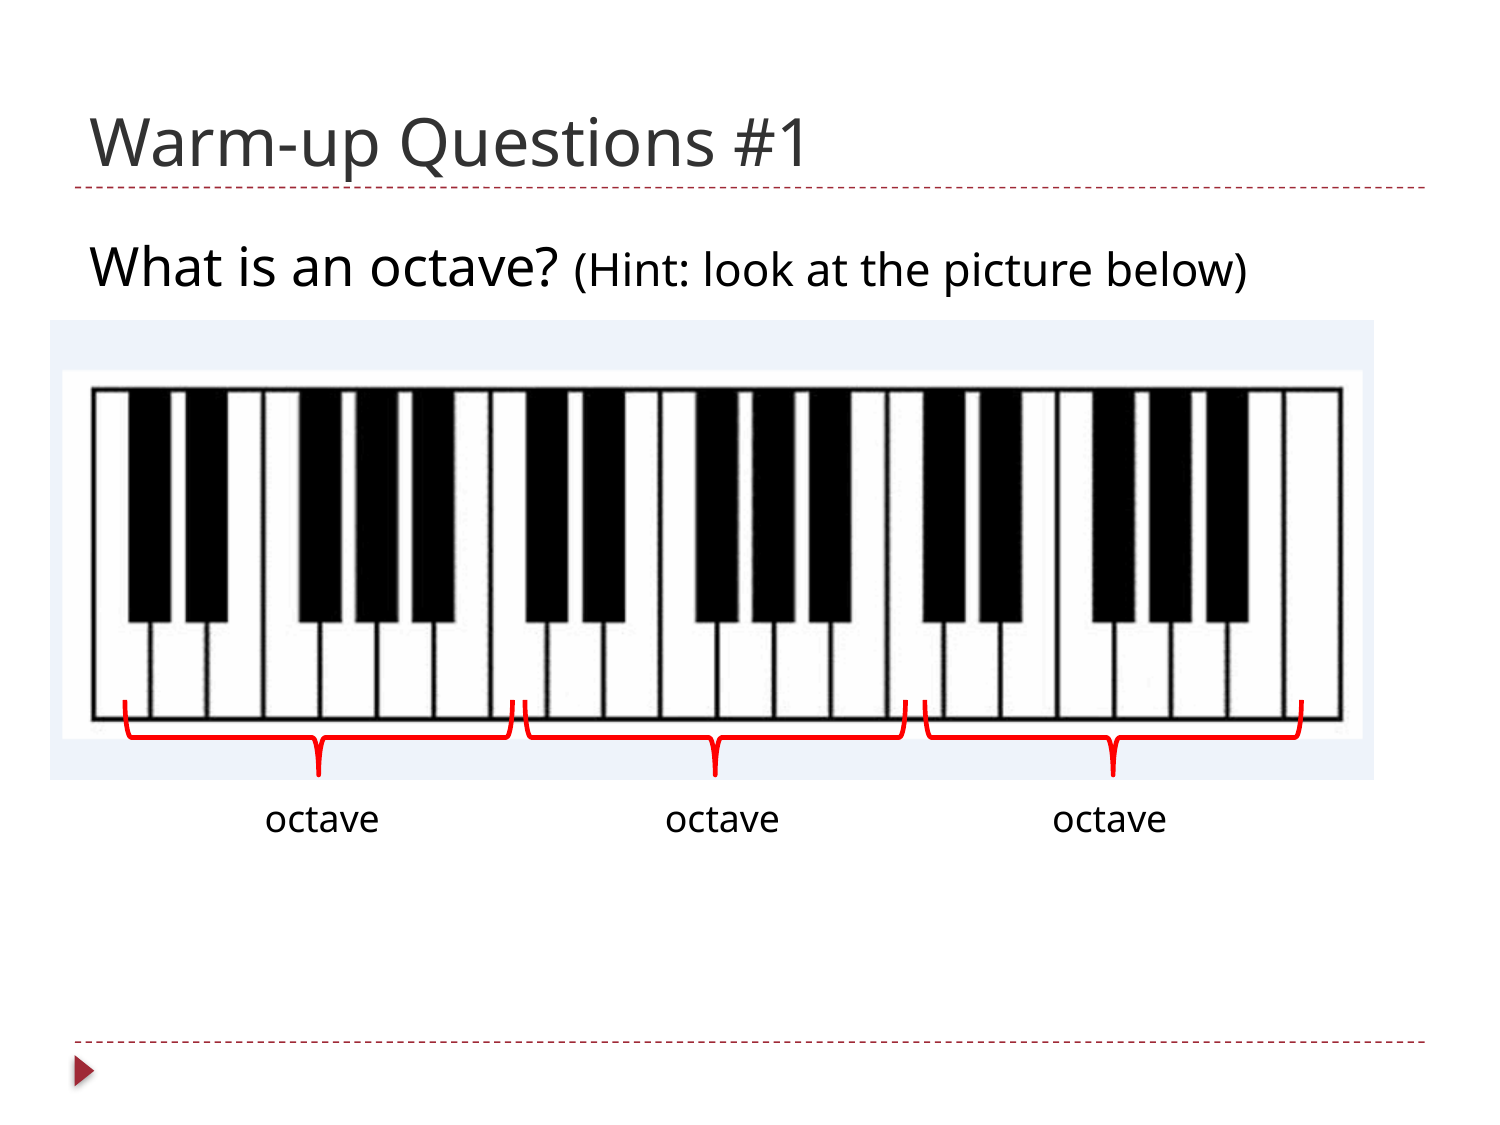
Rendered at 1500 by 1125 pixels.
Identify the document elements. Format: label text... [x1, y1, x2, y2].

title Warm-up Questions #1 [75, 24, 1425, 188]
text_box octave [649, 793, 813, 848]
text_box octave [1037, 793, 1200, 848]
text_box octave [249, 793, 413, 848]
picture [49, 320, 1374, 780]
list What is an octave? (Hint: look at the picture below) [75, 224, 1425, 325]
